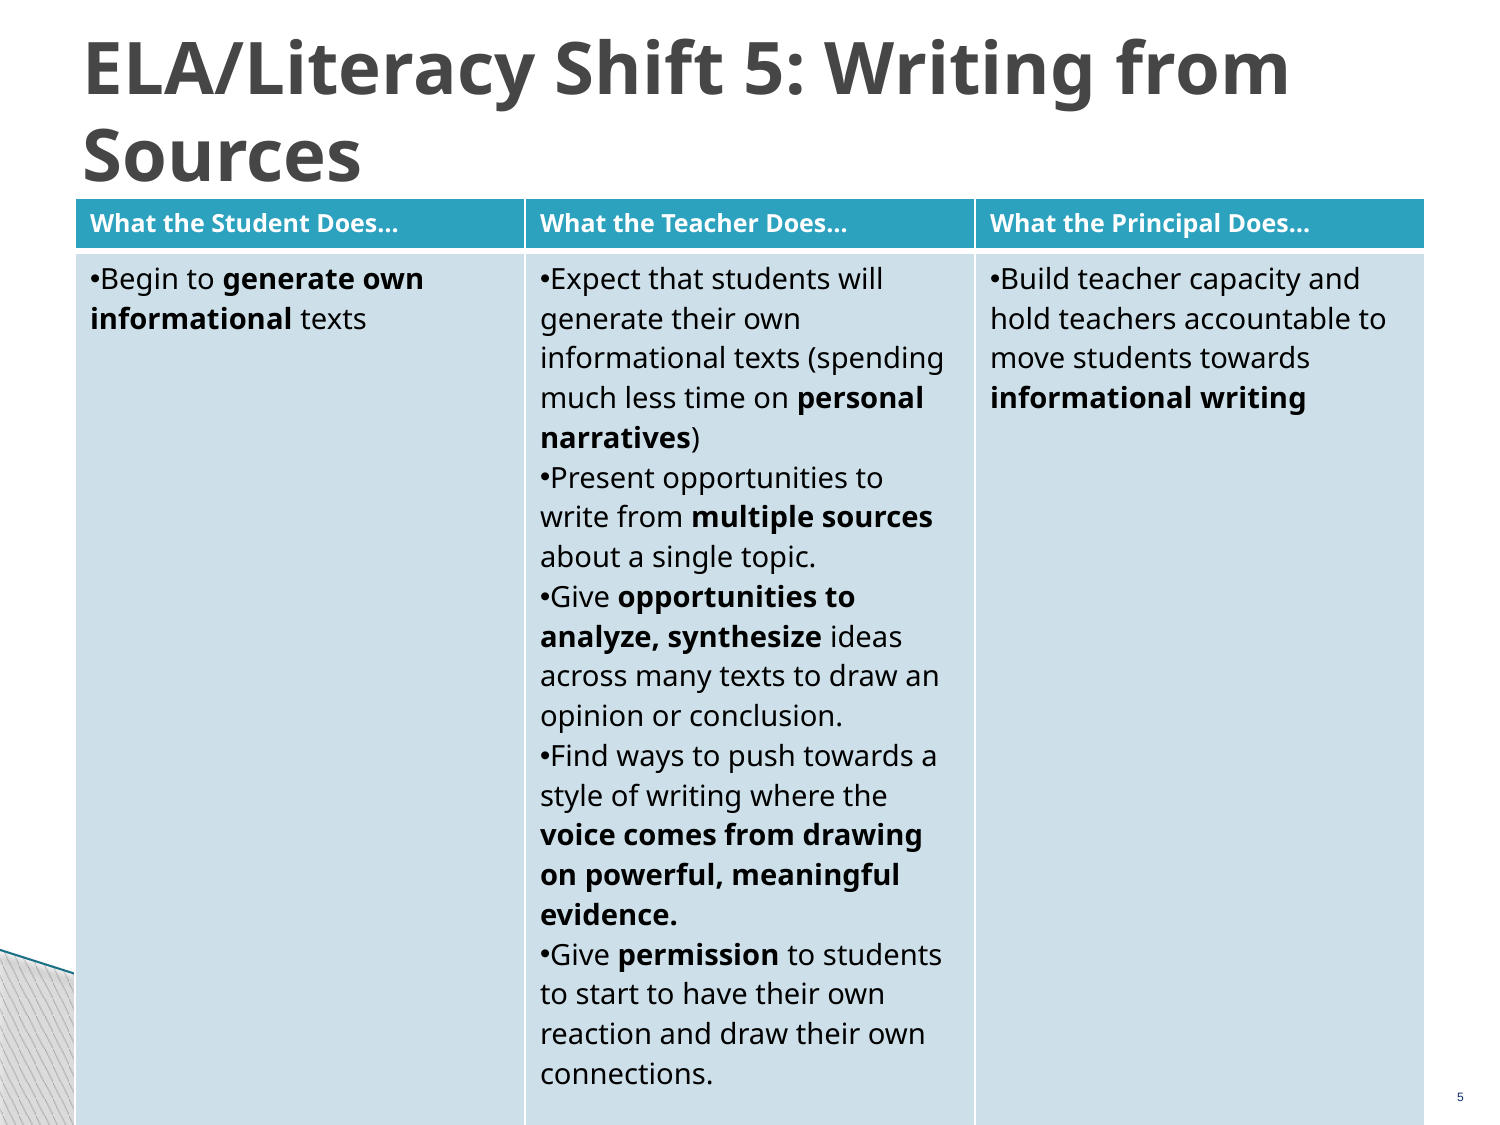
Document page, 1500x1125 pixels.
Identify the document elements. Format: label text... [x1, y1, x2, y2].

table_header What the Principal Does… [976, 199, 1424, 248]
slide_number 5 [1418, 1051, 1479, 1112]
table_header What the Student Does… [76, 205, 524, 248]
table_cell Expect that students will generate their own informational texts (spending much less time on personal narratives) Present opportunities to write from multiple sources about a single topic. Give opportunities to analyze, synthesize ideas across many texts to draw an opinion or conclusion. Find ways to push towards a style of writing where the voice comes from drawing on powerful, meaningful evidence. Give permission to students to start to have their own reaction and draw their own connections. [526, 254, 974, 1125]
table_cell Begin to generate own informational texts [76, 254, 524, 1125]
table_cell Build teacher capacity and hold teachers accountable to move students towards informational writing [976, 254, 1424, 1125]
table_header What the Teacher Does… [526, 205, 974, 248]
title ELA/Literacy Shift 5: Writing from Sources [67, 13, 1418, 205]
